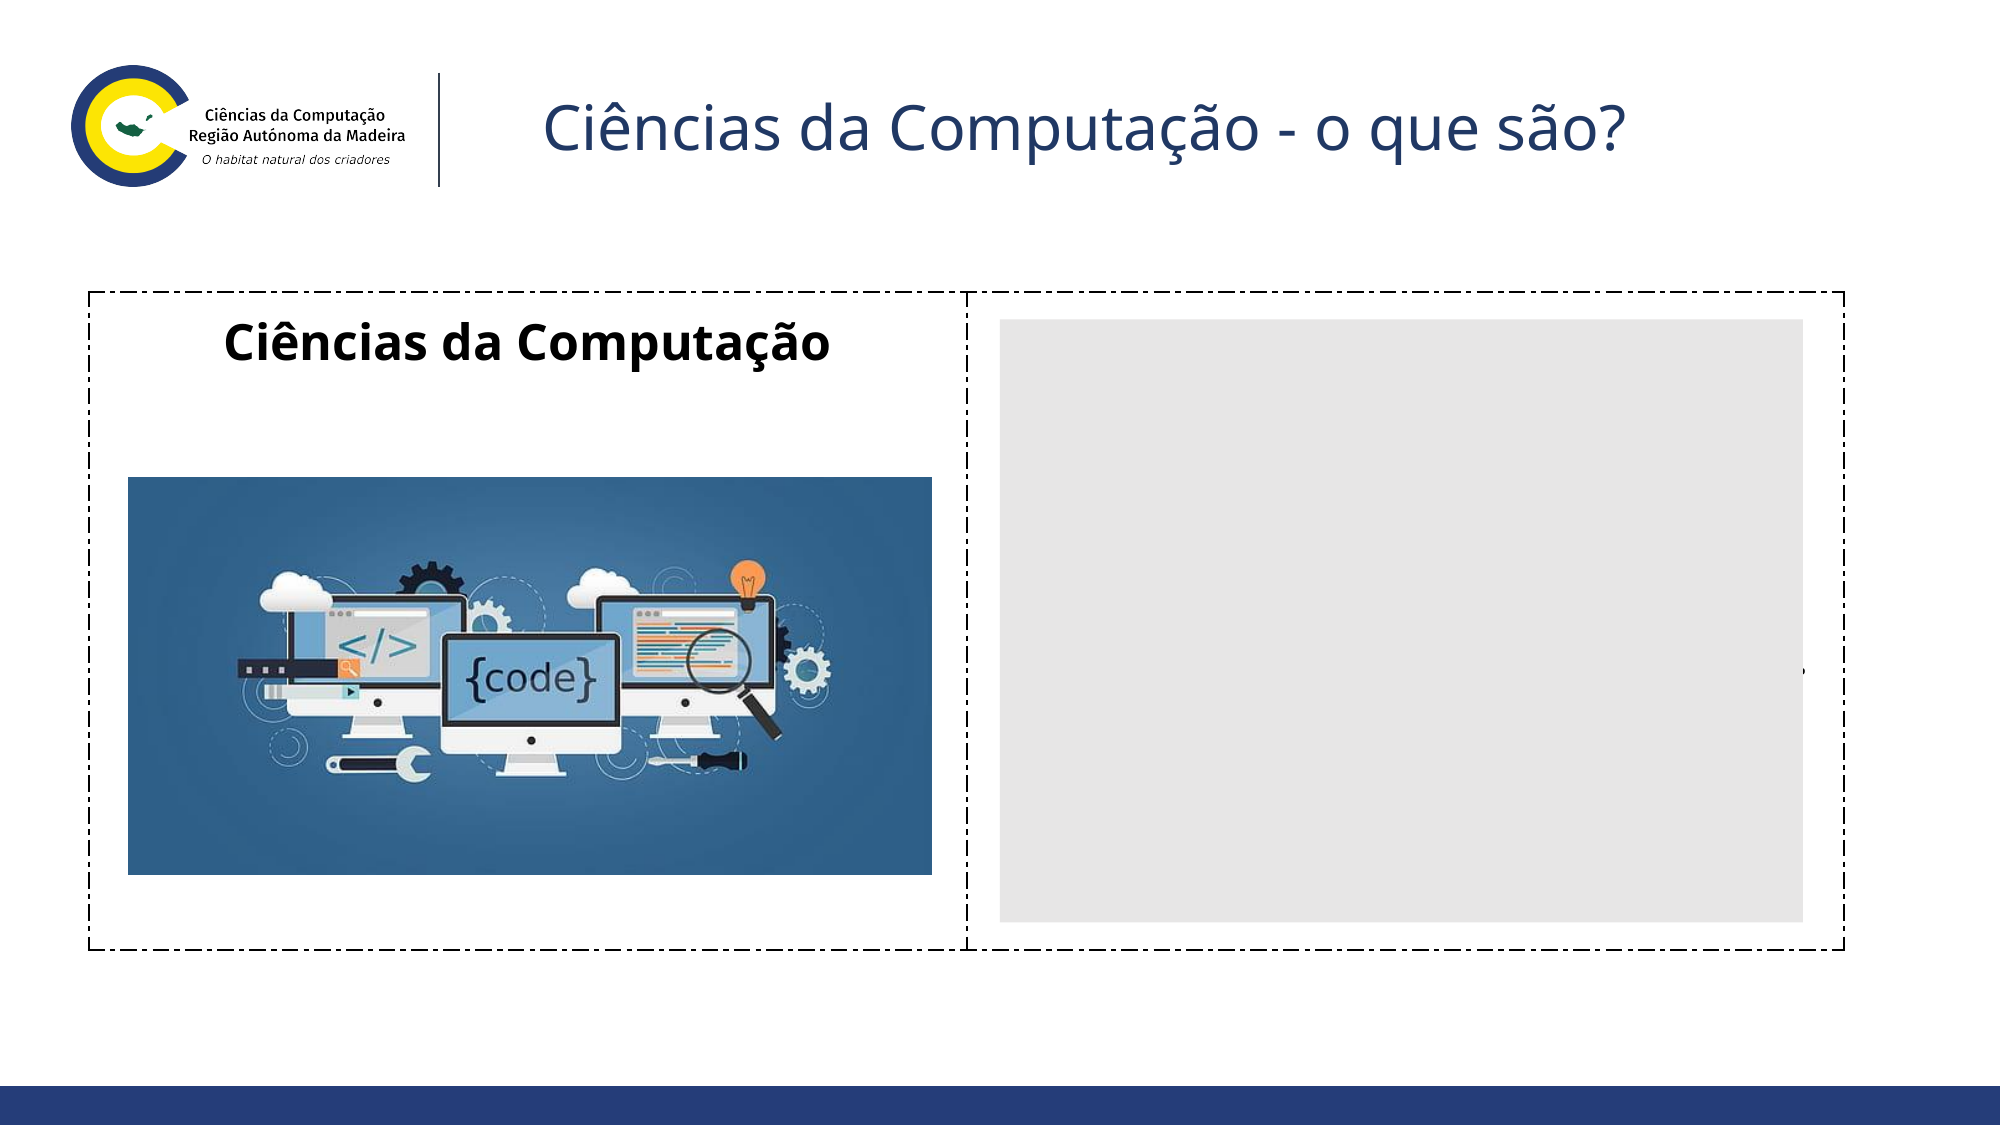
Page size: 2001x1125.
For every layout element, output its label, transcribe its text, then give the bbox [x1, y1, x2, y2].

table_header Entende-se pela resolução de problemas usando computadores. [967, 292, 1844, 950]
picture [128, 477, 932, 875]
text_box [0, 1085, 2000, 1125]
text_box Ciências da Computação - o que são? [527, 80, 1643, 171]
text_box [999, 318, 1804, 923]
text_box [71, 65, 440, 188]
table_header Ciências da Computação [89, 292, 967, 950]
